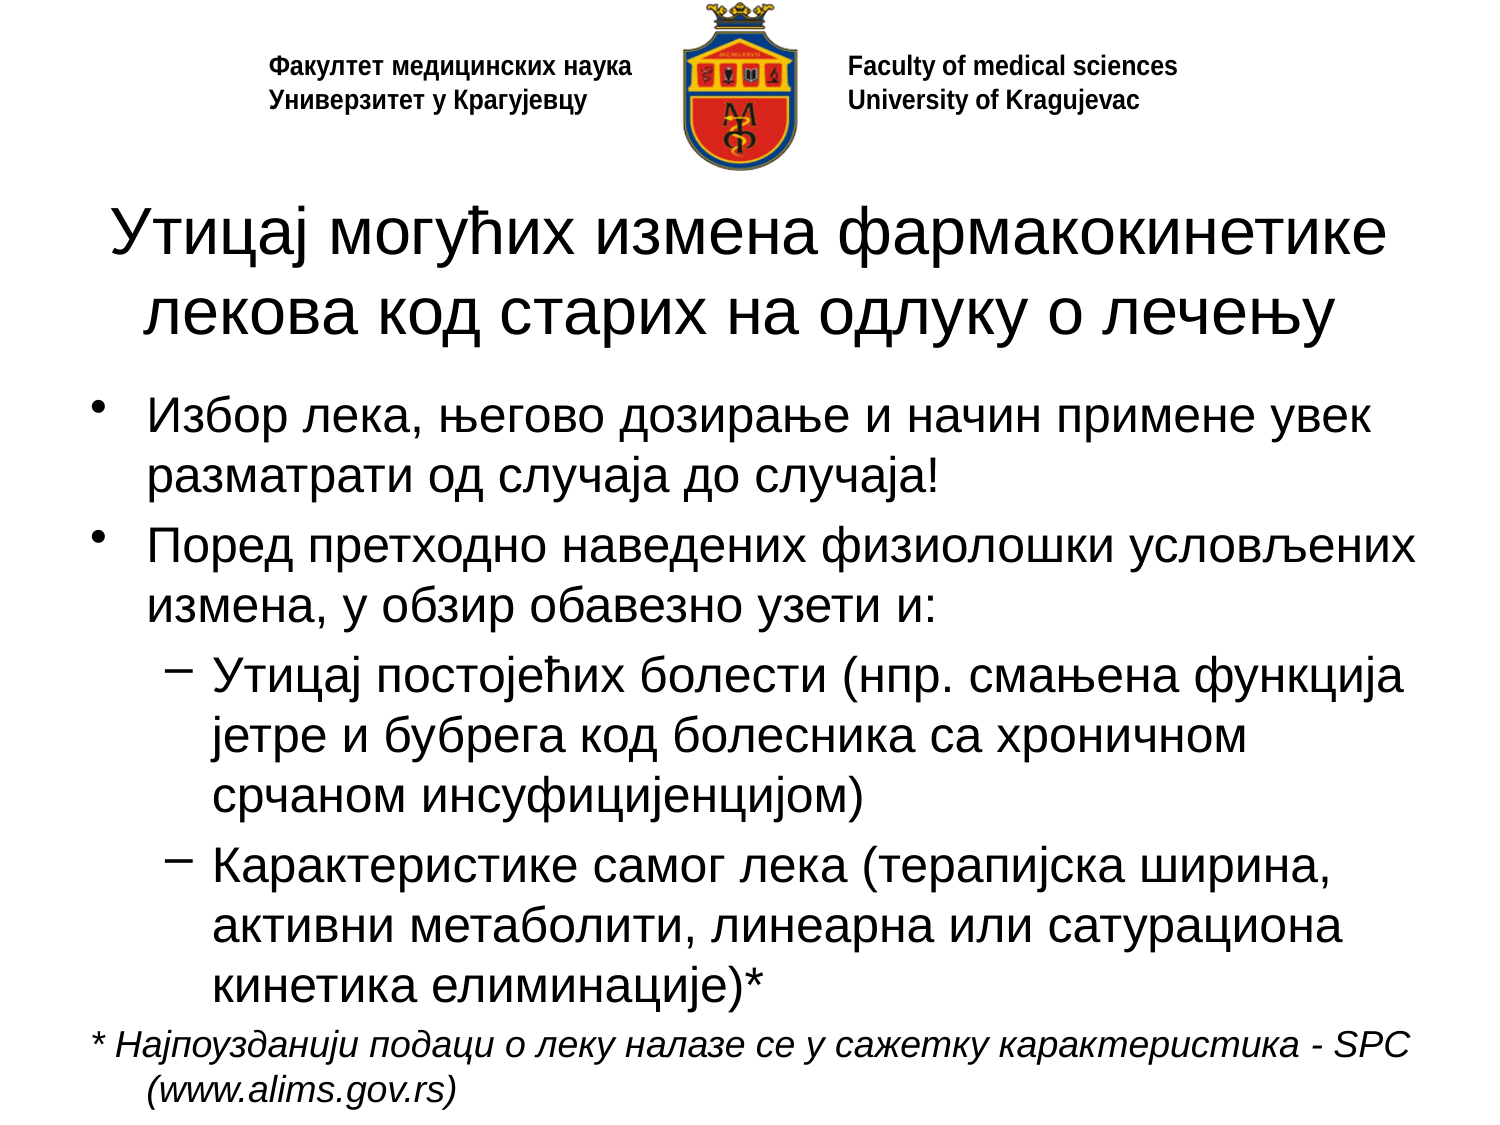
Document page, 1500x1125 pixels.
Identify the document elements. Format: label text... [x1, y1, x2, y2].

list Избор лека, његово дозирање и начин примене увек разматрати од случаја до случаја! Поред претходно наведених физиолошки условљених измена, у обзир обавезно узети и: Утицај постојећих болести (нпр. смањена функција јетре и бубрега код болесника са хроничном срчаном инсуфицијенцијом) Карактеристике самог лека (терапијска ширина, активни метаболити, линеарна или сатурациона кинетика елиминације)* * Најпоузданији подаци о леку налазе се у сажетку карактеристика - SPC (www.alims.gov.rs) [74, 374, 1460, 1125]
title Утицај могућих измена фармакокинетике лекова код старих на одлуку о лечењу [74, 173, 1426, 362]
